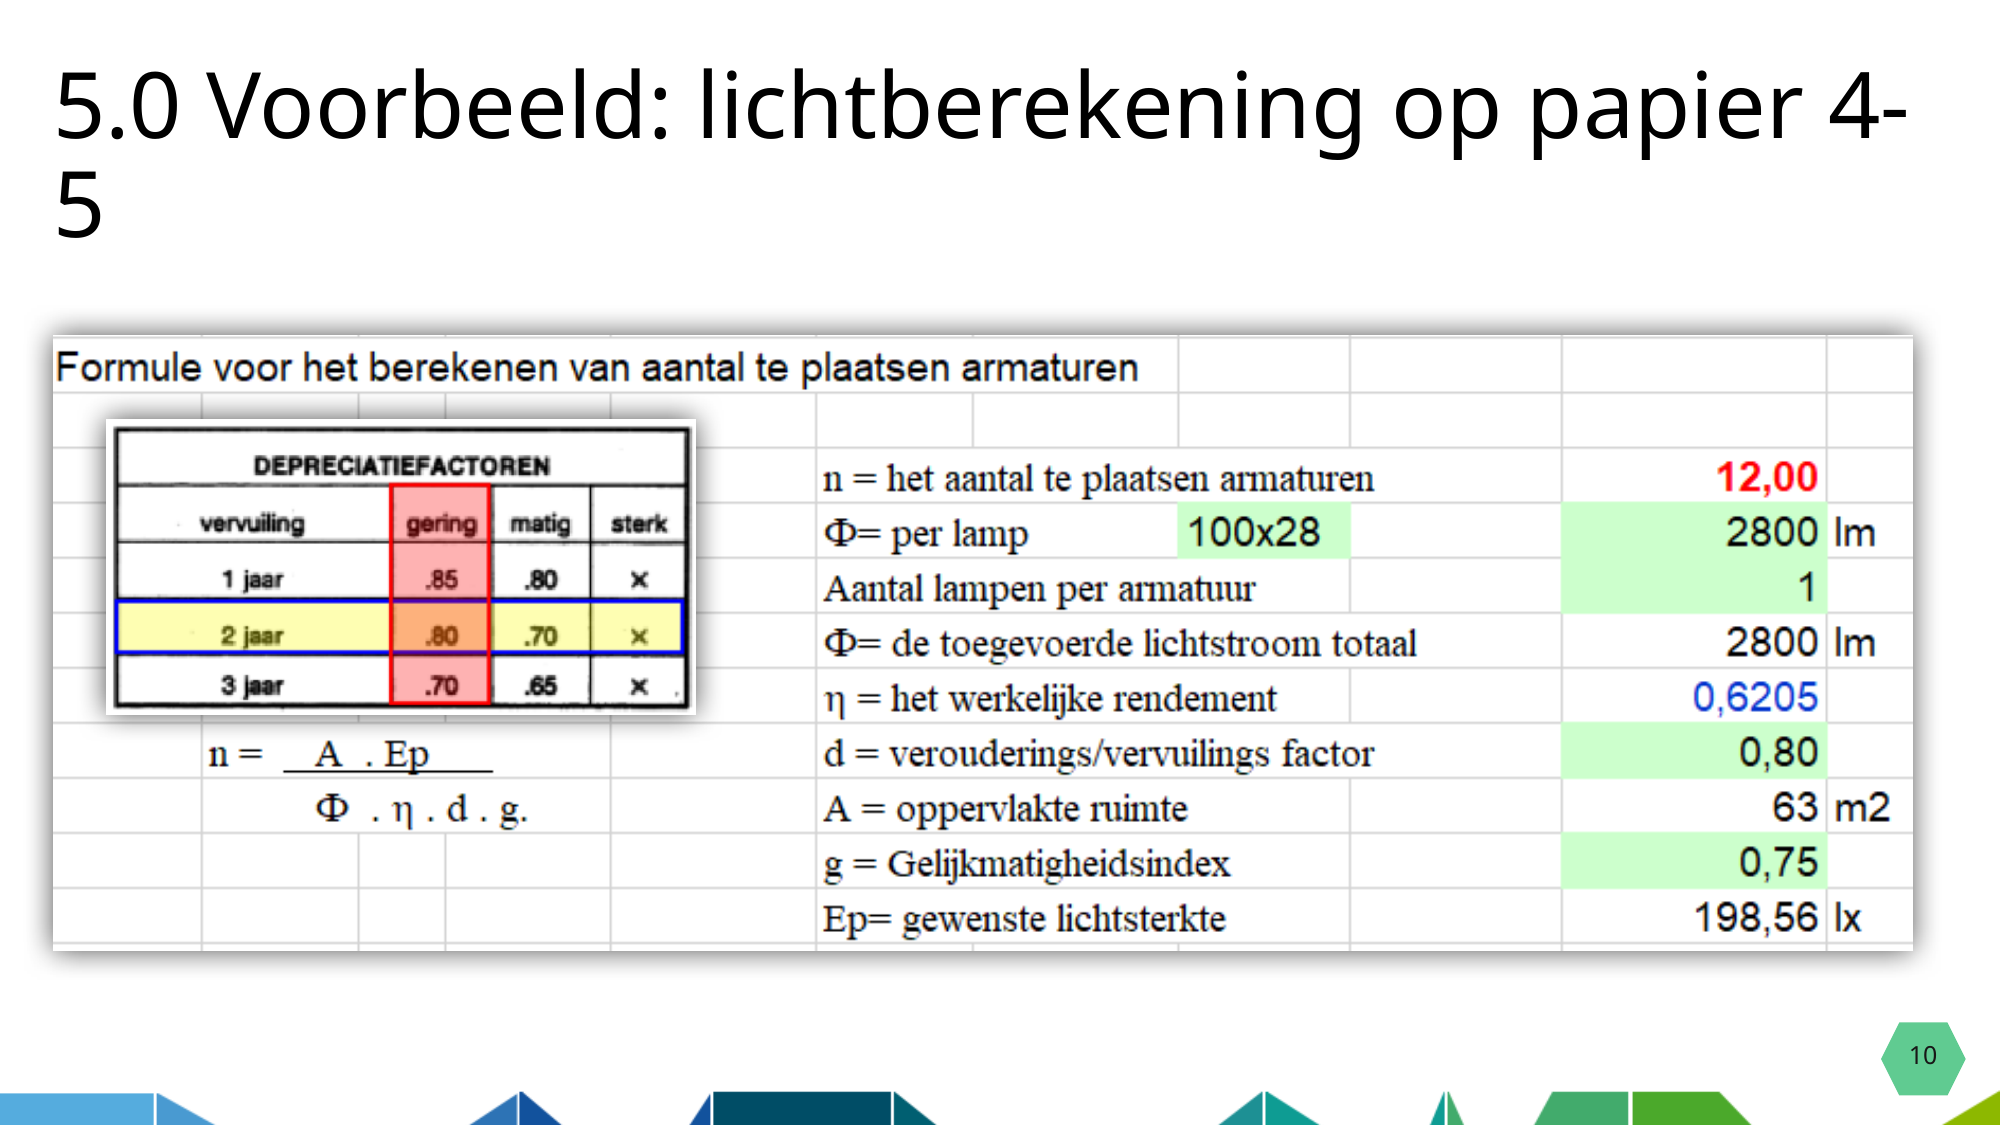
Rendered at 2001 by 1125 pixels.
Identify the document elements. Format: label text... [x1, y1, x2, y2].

picture [106, 419, 696, 716]
slide_number 10 [1884, 1026, 1962, 1087]
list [53, 335, 1913, 951]
title 5.0 Voorbeeld: lichtberekening op papier 4-5 [38, 38, 1962, 278]
picture [0, 1086, 2000, 1125]
